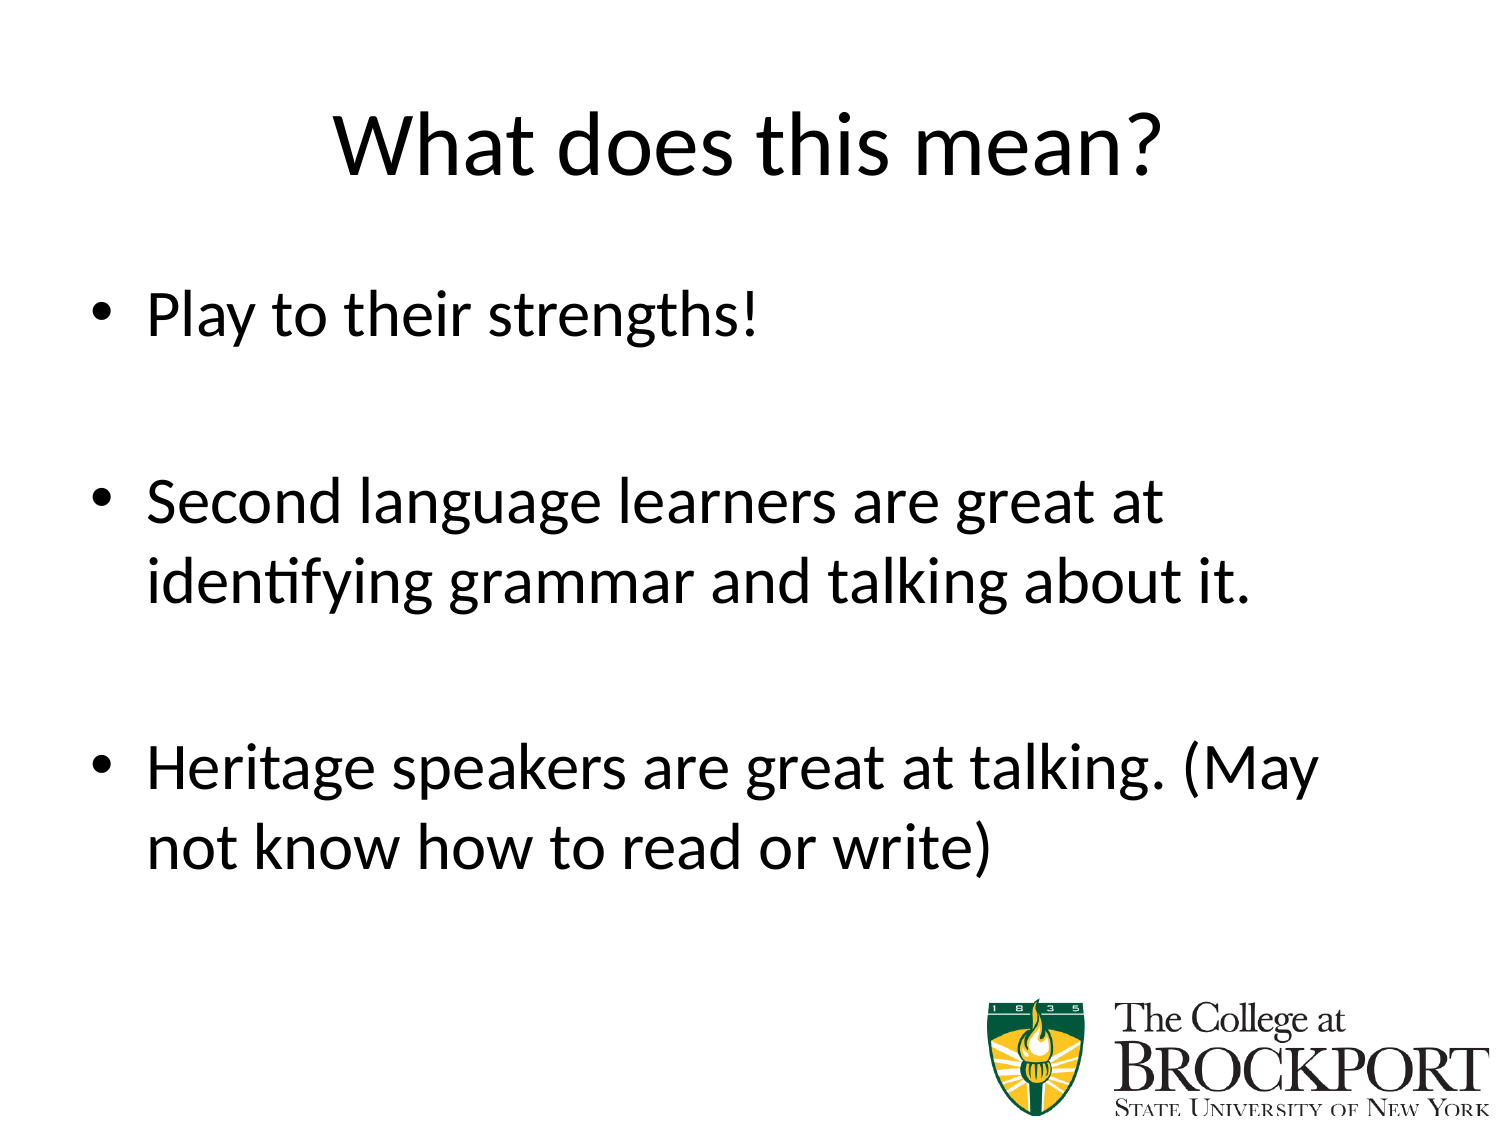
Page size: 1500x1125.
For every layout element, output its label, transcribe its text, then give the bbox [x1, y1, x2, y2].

title What does this mean? [75, 45, 1425, 233]
list Play to their strengths! Second language learners are great at identifying grammar and talking about it. Heritage speakers are great at talking. (May not know how to read or write) [75, 262, 1425, 1005]
